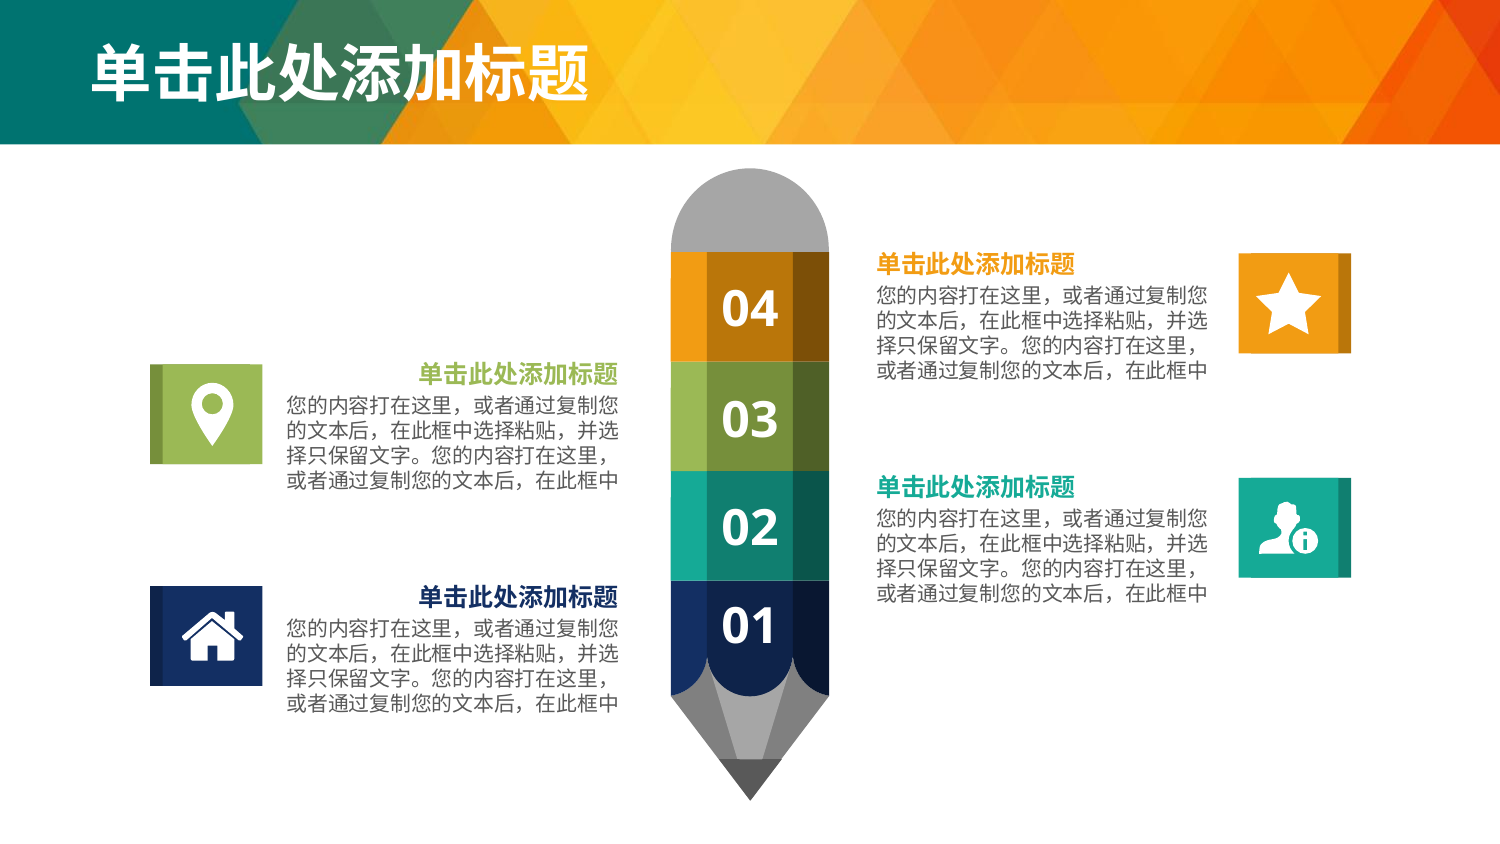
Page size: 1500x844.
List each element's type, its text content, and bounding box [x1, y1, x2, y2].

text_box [1238, 477, 1352, 578]
picture [0, 0, 1500, 144]
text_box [149, 586, 263, 687]
text_box 单击此处添加标题 您的内容打在这里，或者通过复制您的文本后，在此框中选择粘贴，并选择只保留文字。您的内容打在这里，或者通过复制您的文本后，在此框中 [271, 358, 619, 493]
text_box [670, 657, 830, 801]
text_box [670, 252, 830, 362]
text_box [670, 471, 830, 581]
text_box 单击此处添加标题 您的内容打在这里，或者通过复制您的文本后，在此框中选择粘贴，并选择只保留文字。您的内容打在这里，或者通过复制您的文本后，在此框中 [271, 581, 619, 716]
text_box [149, 364, 263, 465]
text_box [1238, 253, 1352, 354]
text_box 单击此处添加标题 您的内容打在这里，或者通过复制您的文本后，在此框中选择粘贴，并选择只保留文字。您的内容打在这里，或者通过复制您的文本后，在此框中 [876, 248, 1223, 383]
text_box 单击此处添加标题 [75, 26, 1060, 116]
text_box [670, 362, 830, 471]
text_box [670, 581, 829, 697]
text_box 单击此处添加标题 您的内容打在这里，或者通过复制您的文本后，在此框中选择粘贴，并选择只保留文字。您的内容打在这里，或者通过复制您的文本后，在此框中 [876, 471, 1223, 606]
text_box [669, 167, 830, 252]
